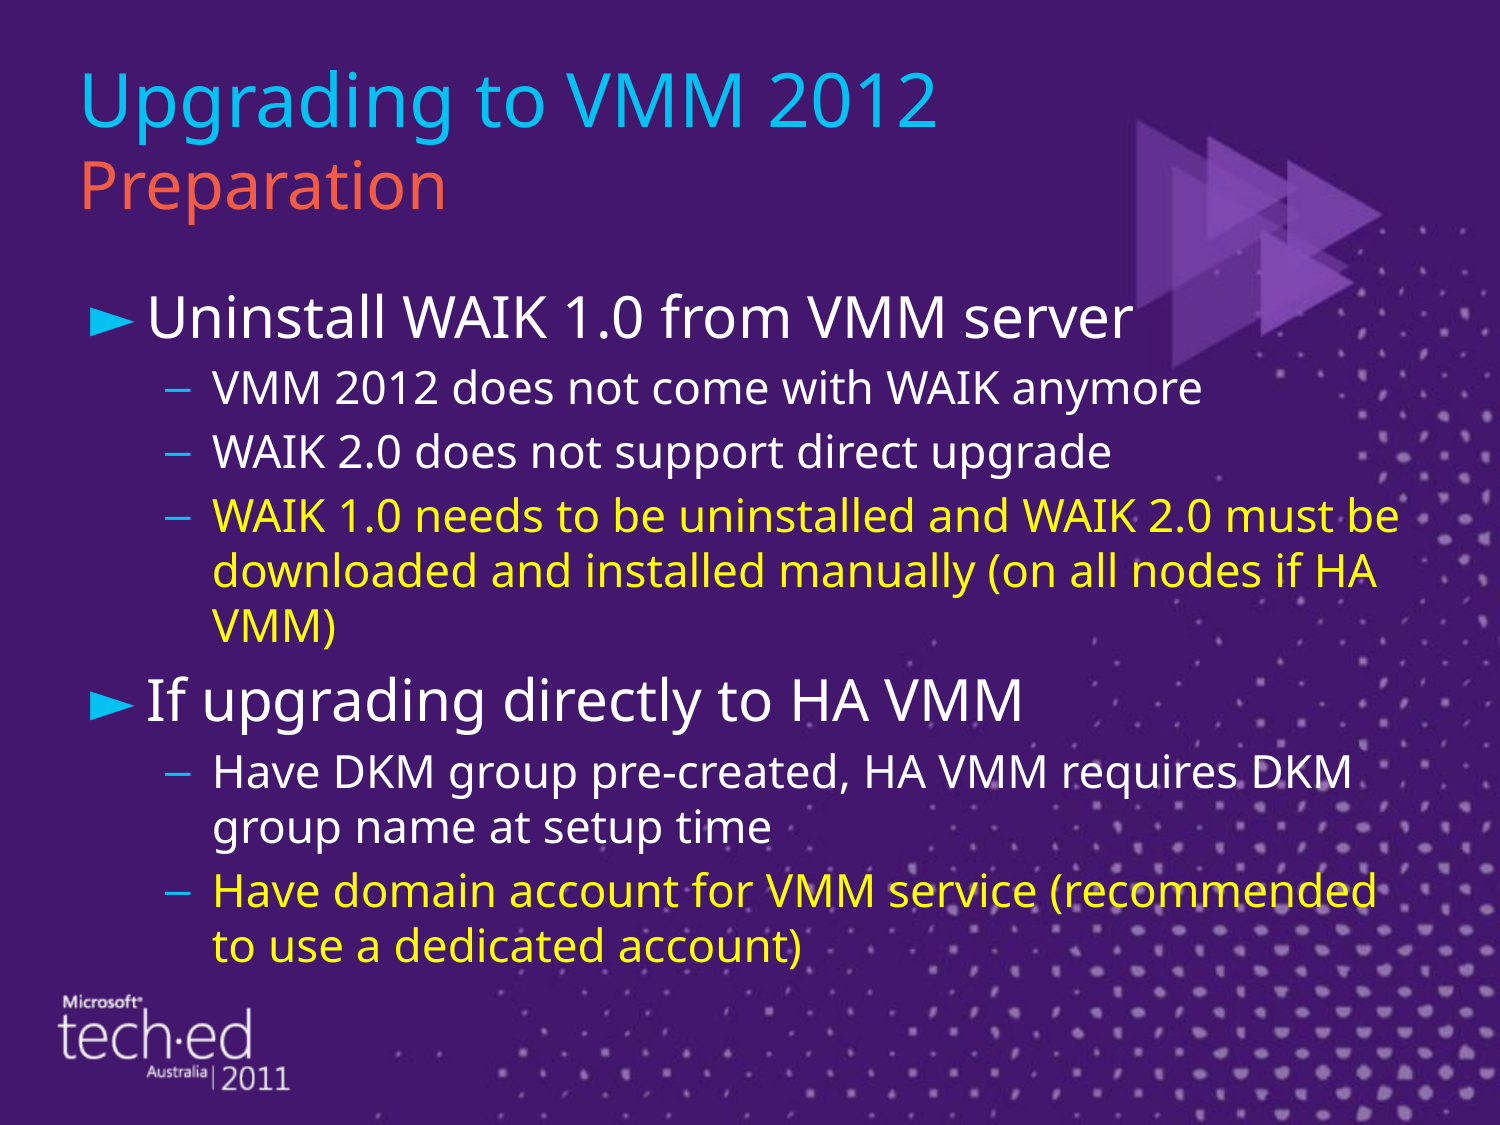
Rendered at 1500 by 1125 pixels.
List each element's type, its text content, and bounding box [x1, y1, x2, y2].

title Upgrading to VMM 2012 Preparation [63, 37, 1436, 238]
list Uninstall WAIK 1.0 from VMM server VMM 2012 does not come with WAIK anymore WAIK 2.0 does not support direct upgrade WAIK 1.0 needs to be uninstalled and WAIK 2.0 must be downloaded and installed manually (on all nodes if HA VMM) If upgrading directly to HA VMM Have DKM group pre-created, HA VMM requires DKM group name at setup time Have domain account for VMM service (recommended to use a dedicated account) [75, 272, 1450, 1120]
picture [0, 0, 1500, 1125]
